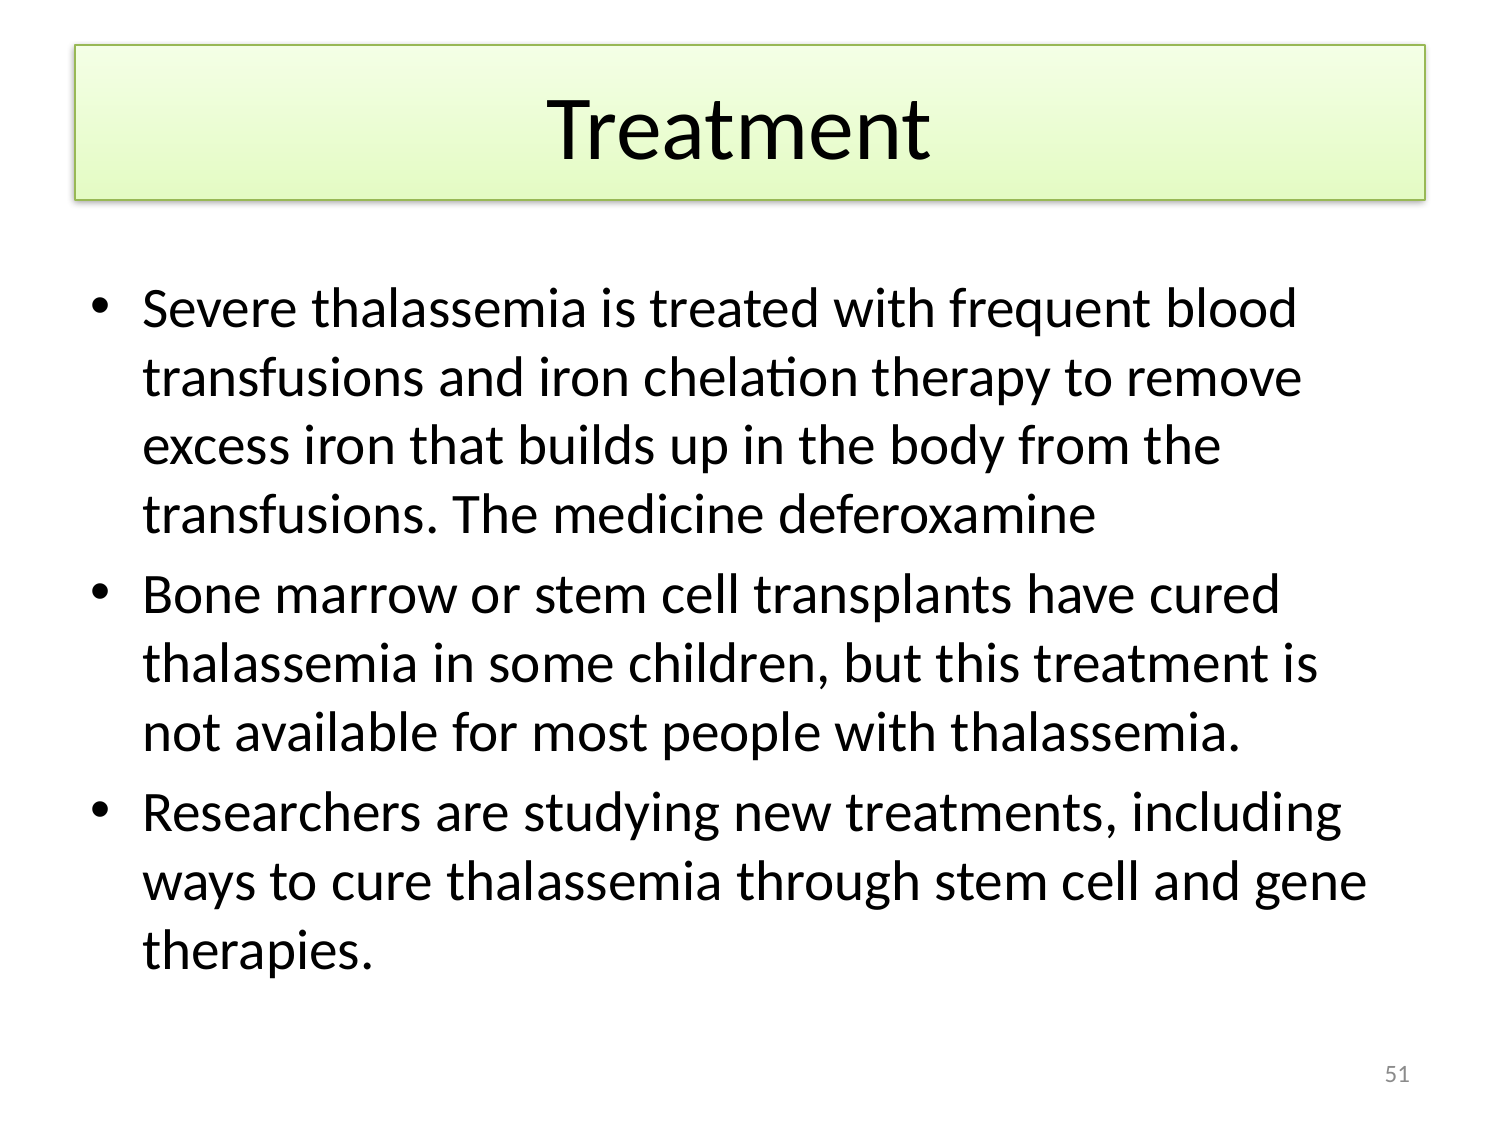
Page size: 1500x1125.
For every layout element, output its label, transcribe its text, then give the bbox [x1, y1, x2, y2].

title Treatment [74, 44, 1426, 201]
slide_number 51 [1074, 1042, 1425, 1103]
list Severe thalassemia is treated with frequent blood transfusions and iron chelation therapy to remove excess iron that builds up in the body from the transfusions. The medicine deferoxamine Bone marrow or stem cell transplants have cured thalassemia in some children, but this treatment is not available for most people with thalassemia. Researchers are studying new treatments, including ways to cure thalassemia through stem cell and gene therapies. [75, 262, 1425, 1005]
